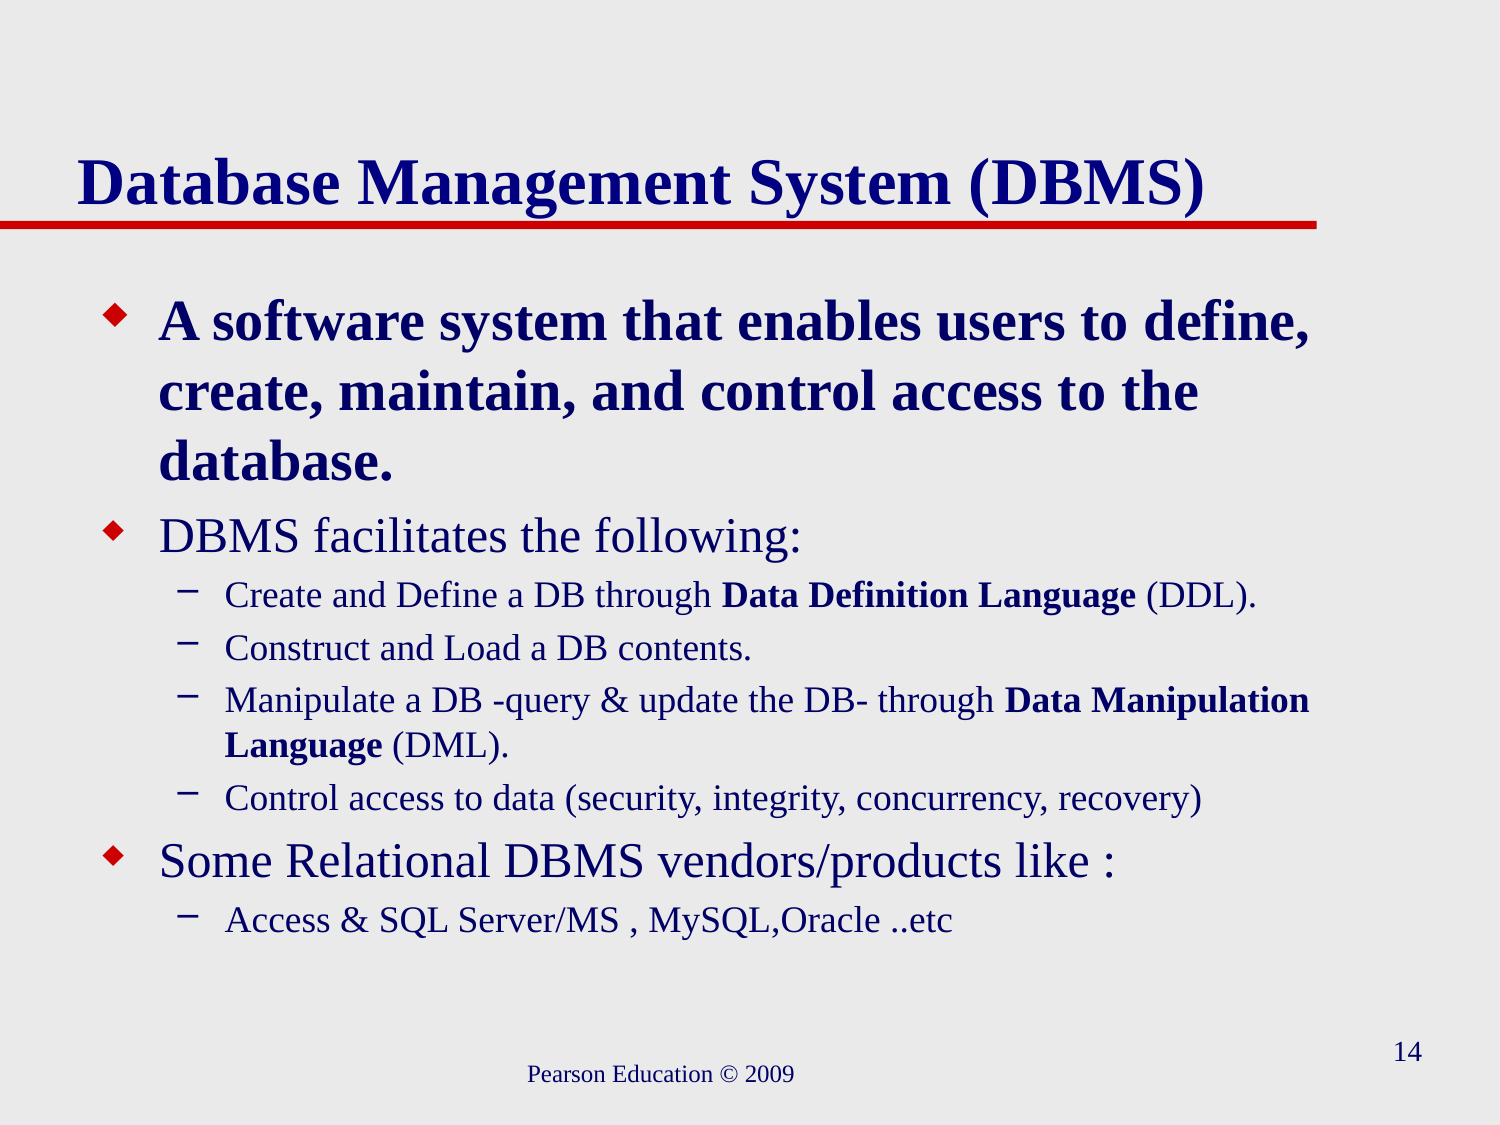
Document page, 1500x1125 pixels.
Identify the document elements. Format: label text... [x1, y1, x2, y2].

slide_number 14 [1124, 1012, 1438, 1088]
list A software system that enables users to define, create, maintain, and control access to the database. DBMS facilitates the following: Create and Define a DB through Data Definition Language (DDL). Construct and Load a DB contents. Manipulate a DB -query & update the DB- through Data Manipulation Language (DML). Control access to data (security, integrity, concurrency, recovery) Some Relational DBMS vendors/products like : Access & SQL Server/MS , MySQL,Oracle ..etc [87, 274, 1356, 951]
title Database Management System (DBMS) [62, 43, 1338, 226]
text_box Pearson Education © 2009 [512, 1050, 1038, 1095]
